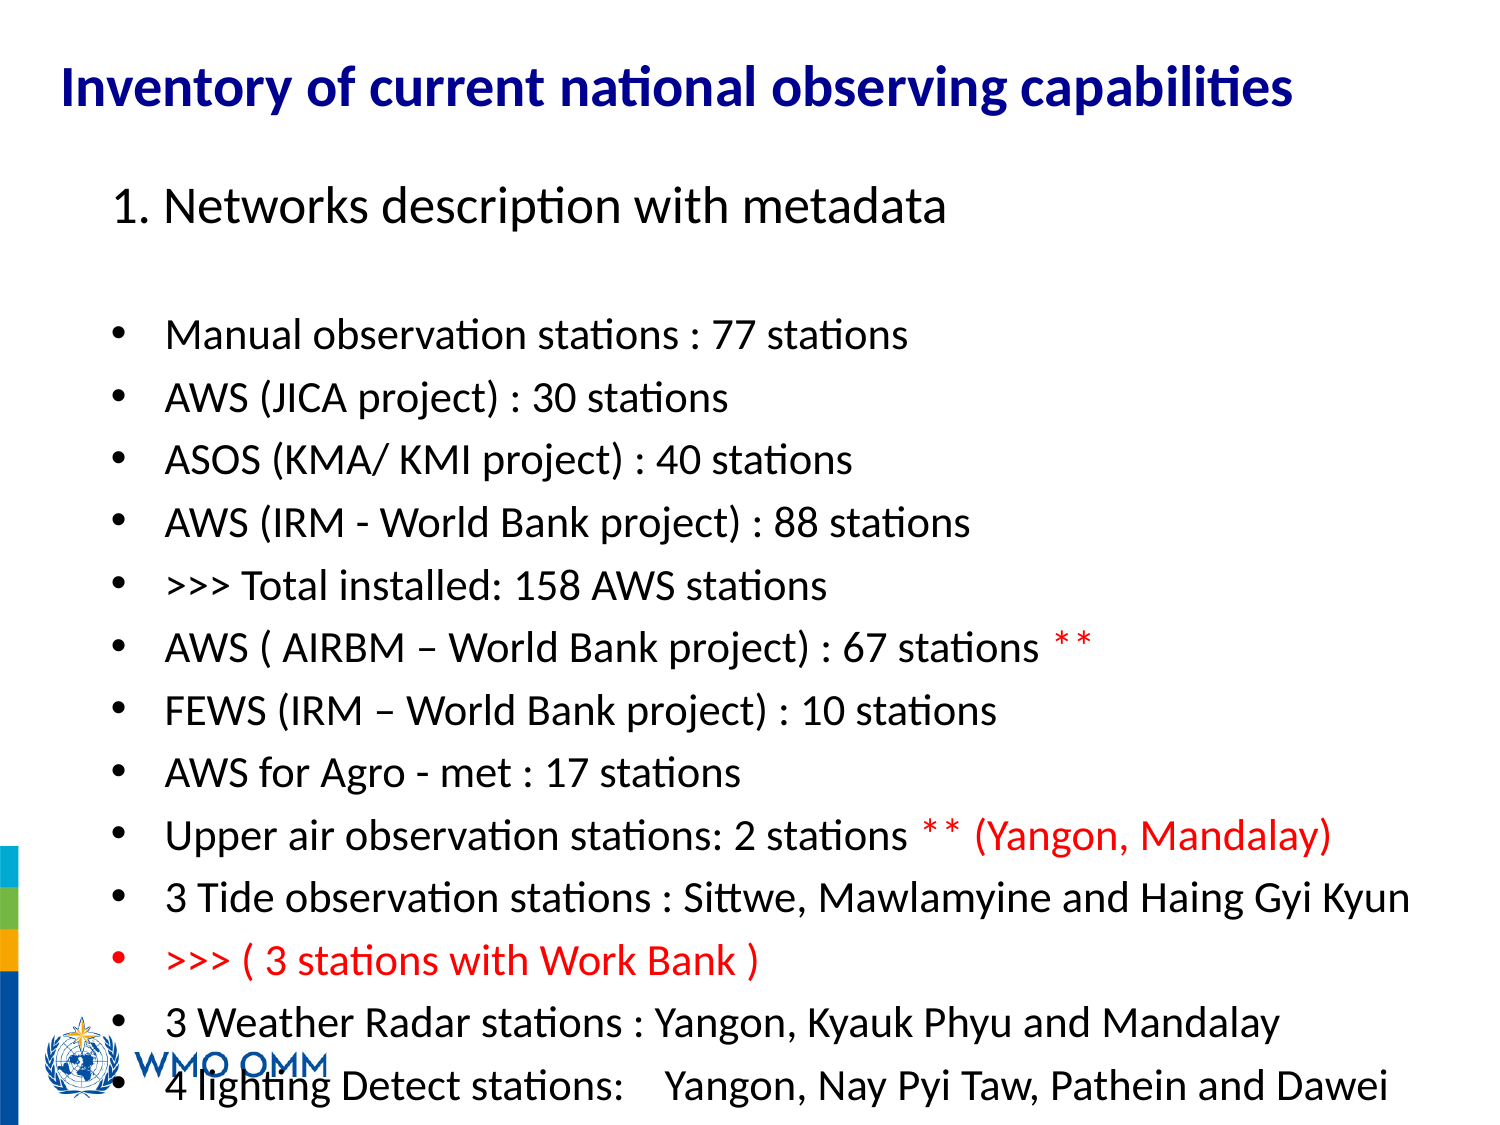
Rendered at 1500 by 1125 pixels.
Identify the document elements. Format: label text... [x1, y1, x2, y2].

text_box Inventory of current national observing capabilities [45, 40, 1310, 126]
list 1. Networks description with metadata Manual observation stations : 77 stations AWS (JICA project) : 30 stations ASOS (KMA/ KMI project) : 40 stations AWS (IRM - World Bank project) : 88 stations >>> Total installed: 158 AWS stations AWS ( AIRBM – World Bank project) : 67 stations ** FEWS (IRM – World Bank project) : 10 stations AWS for Agro - met : 17 stations Upper air observation stations: 2 stations ** (Yangon, Mandalay) 3 Tide observation stations : Sittwe, Mawlamyine and Haing Gyi Kyun >>> ( 3 stations with Work Bank ) 3 Weather Radar stations : Yangon, Kyauk Phyu and Mandalay 4 lighting Detect stations: Yangon, Nay Pyi Taw, Pathein and Dawei [95, 162, 1500, 1125]
picture [0, 845, 95, 1125]
